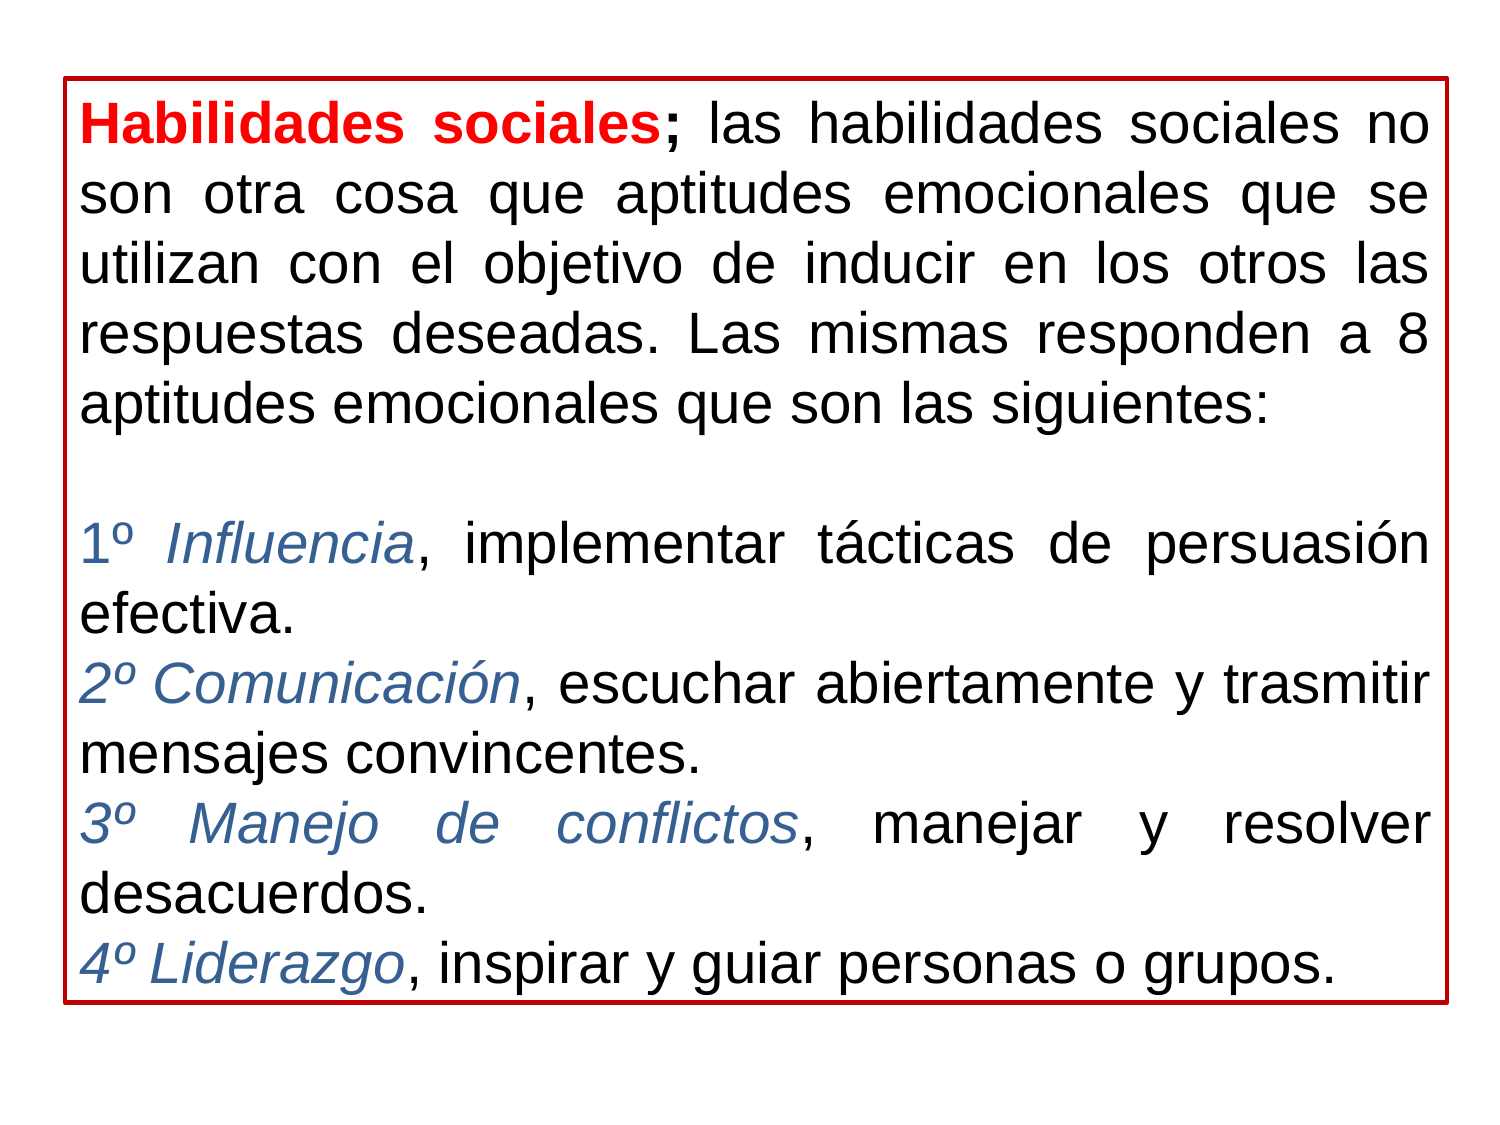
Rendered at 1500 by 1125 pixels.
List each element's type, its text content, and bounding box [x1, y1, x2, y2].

text_box Habilidades sociales; las habilidades sociales no son otra cosa que aptitudes emocionales que se utilizan con el objetivo de inducir en los otros las respuestas deseadas. Las mismas responden a 8 aptitudes emocionales que son las siguientes: 1º Influencia, implementar tácticas de persuasión efectiva. 2º Comunicación, escuchar abiertamente y trasmitir mensajes convincentes. 3º Manejo de conflictos, manejar y resolver desacuerdos. 4º Liderazgo, inspirar y guiar personas o grupos. [64, 78, 1447, 1003]
